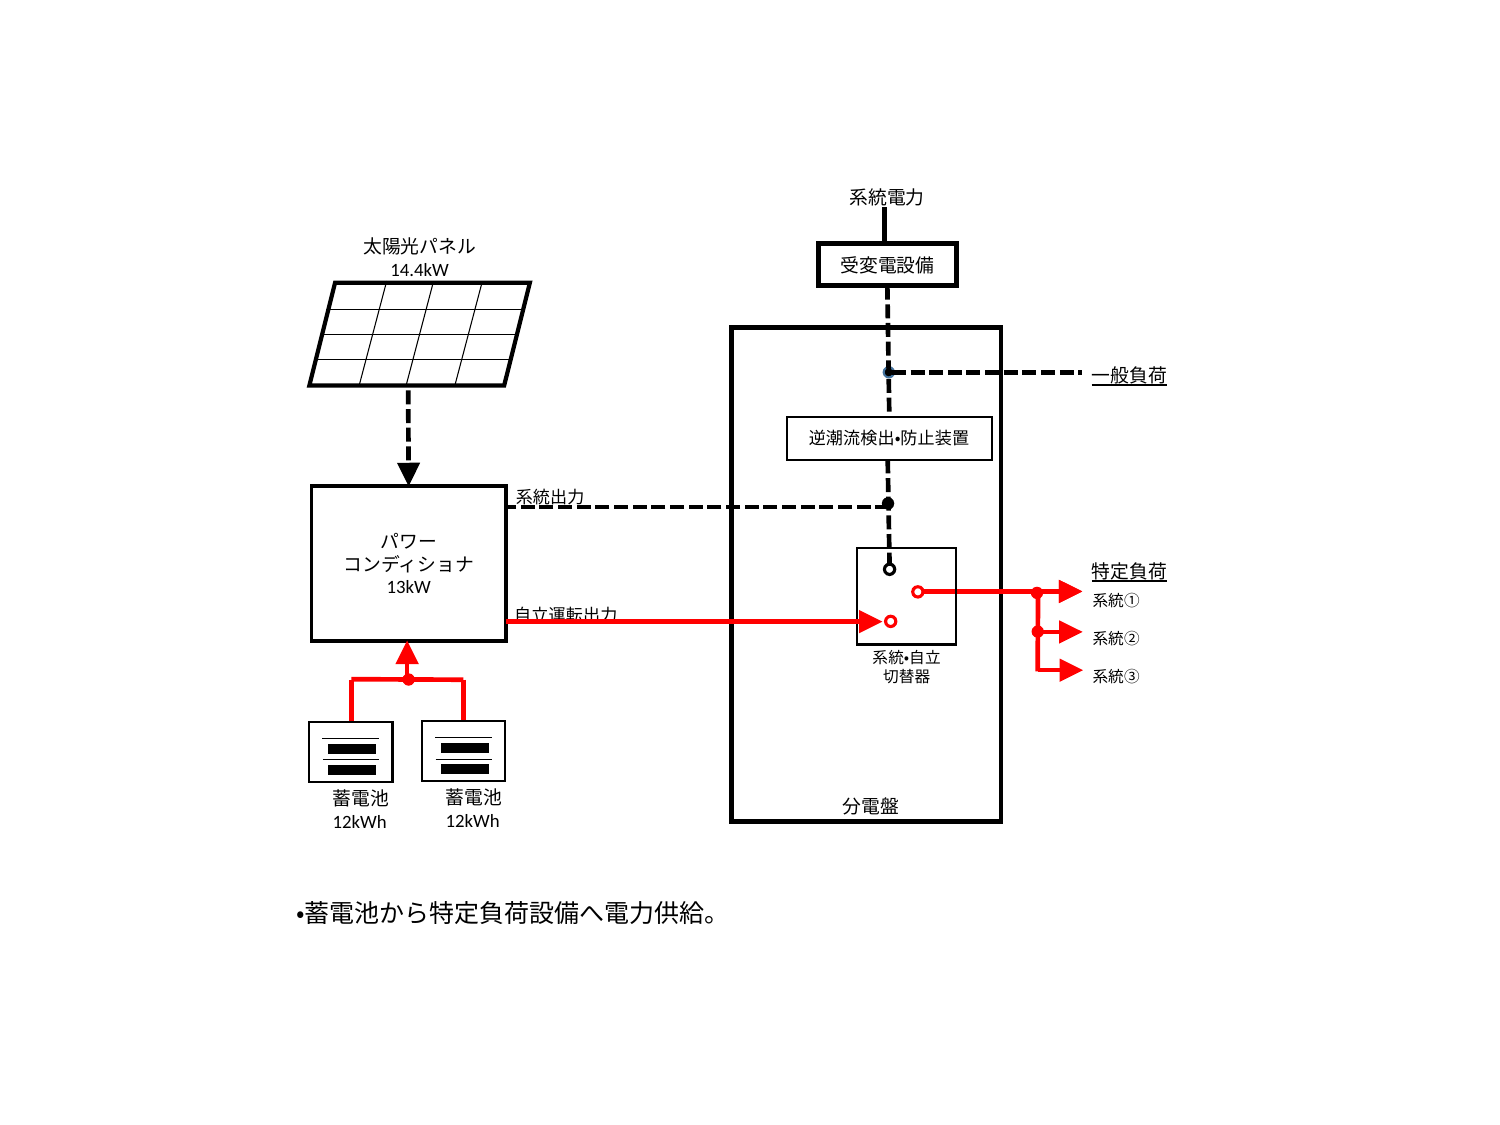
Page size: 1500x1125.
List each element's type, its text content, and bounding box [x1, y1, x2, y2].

text_box [1031, 626, 1035, 638]
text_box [422, 720, 506, 782]
text_box [730, 594, 1002, 822]
text_box [408, 673, 415, 679]
text_box 系統・自立 切替器 [857, 640, 956, 694]
text_box [883, 563, 896, 576]
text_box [309, 721, 393, 782]
text_box 蓄電池 12kWh [430, 778, 517, 839]
text_box [730, 327, 887, 506]
text_box [884, 615, 897, 628]
text_box 系統① 系統② 系統③ [1077, 583, 1155, 693]
text_box [1031, 586, 1043, 591]
text_box [402, 680, 415, 686]
text_box [856, 547, 957, 646]
text_box 特定負荷 [1077, 552, 1182, 590]
text_box 受変電設備 [817, 242, 957, 287]
text_box [890, 327, 1002, 372]
text_box 自立運転出力 [499, 596, 633, 633]
text_box 分電盤 [827, 787, 914, 825]
text_box 系統出力 [501, 479, 600, 515]
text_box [309, 281, 530, 386]
text_box [890, 497, 895, 510]
text_box [882, 366, 887, 378]
text_box [890, 373, 1002, 589]
text_box [881, 497, 887, 506]
text_box 系統電力 [834, 178, 940, 216]
text_box 逆潮流検出・防止装置 [786, 416, 993, 461]
text_box [730, 508, 887, 619]
text_box 蓄電池 12kWh [317, 779, 404, 840]
text_box [911, 585, 925, 599]
text_box パワー コンディショナ 13kW [310, 485, 507, 642]
text_box ・蓄電池から特定負荷設備へ電力供給。 [281, 890, 745, 935]
text_box [1030, 592, 1044, 600]
text_box 一般負荷 [1076, 356, 1182, 394]
